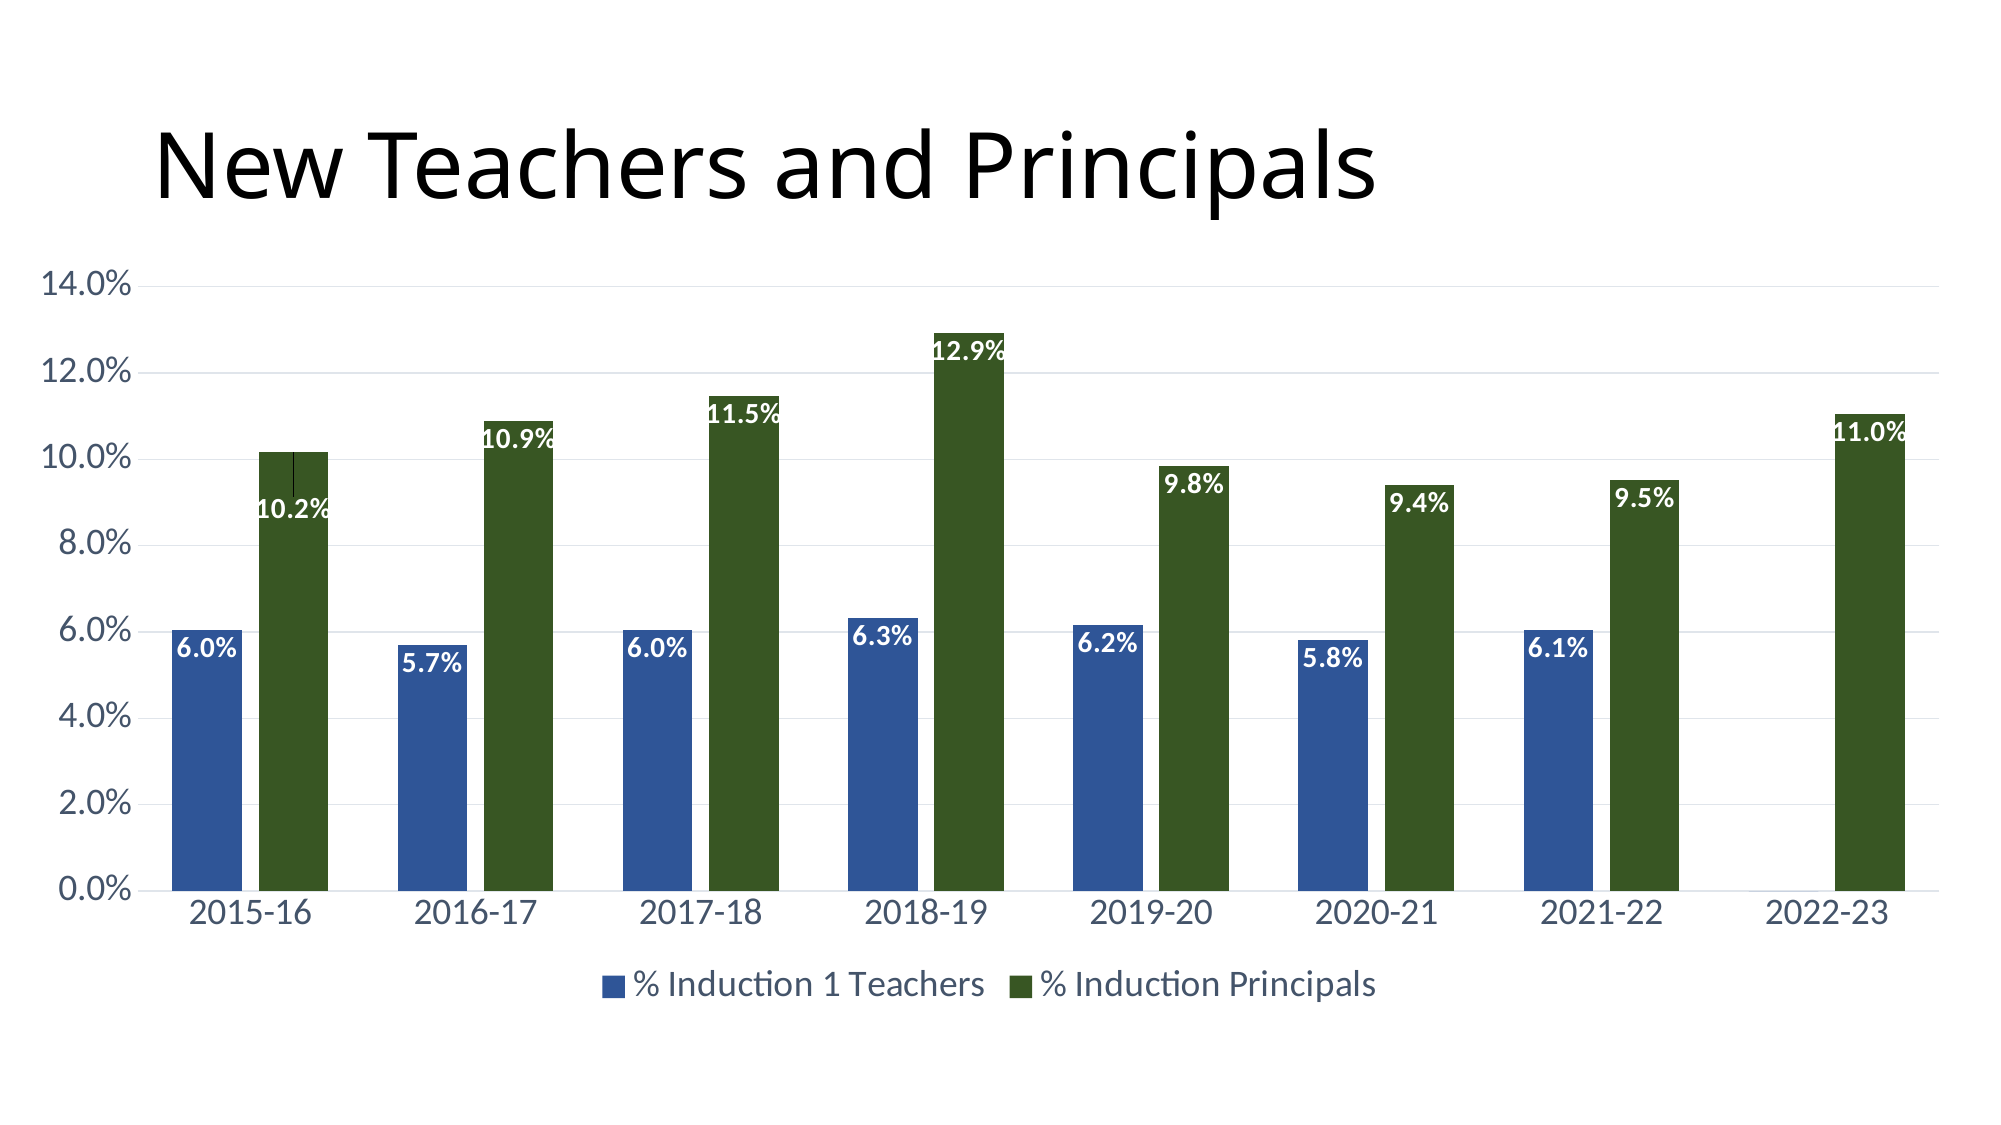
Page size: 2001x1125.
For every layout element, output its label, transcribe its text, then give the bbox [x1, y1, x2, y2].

chart [0, 252, 1979, 1014]
title New Teachers and Principals [137, 59, 1863, 252]
